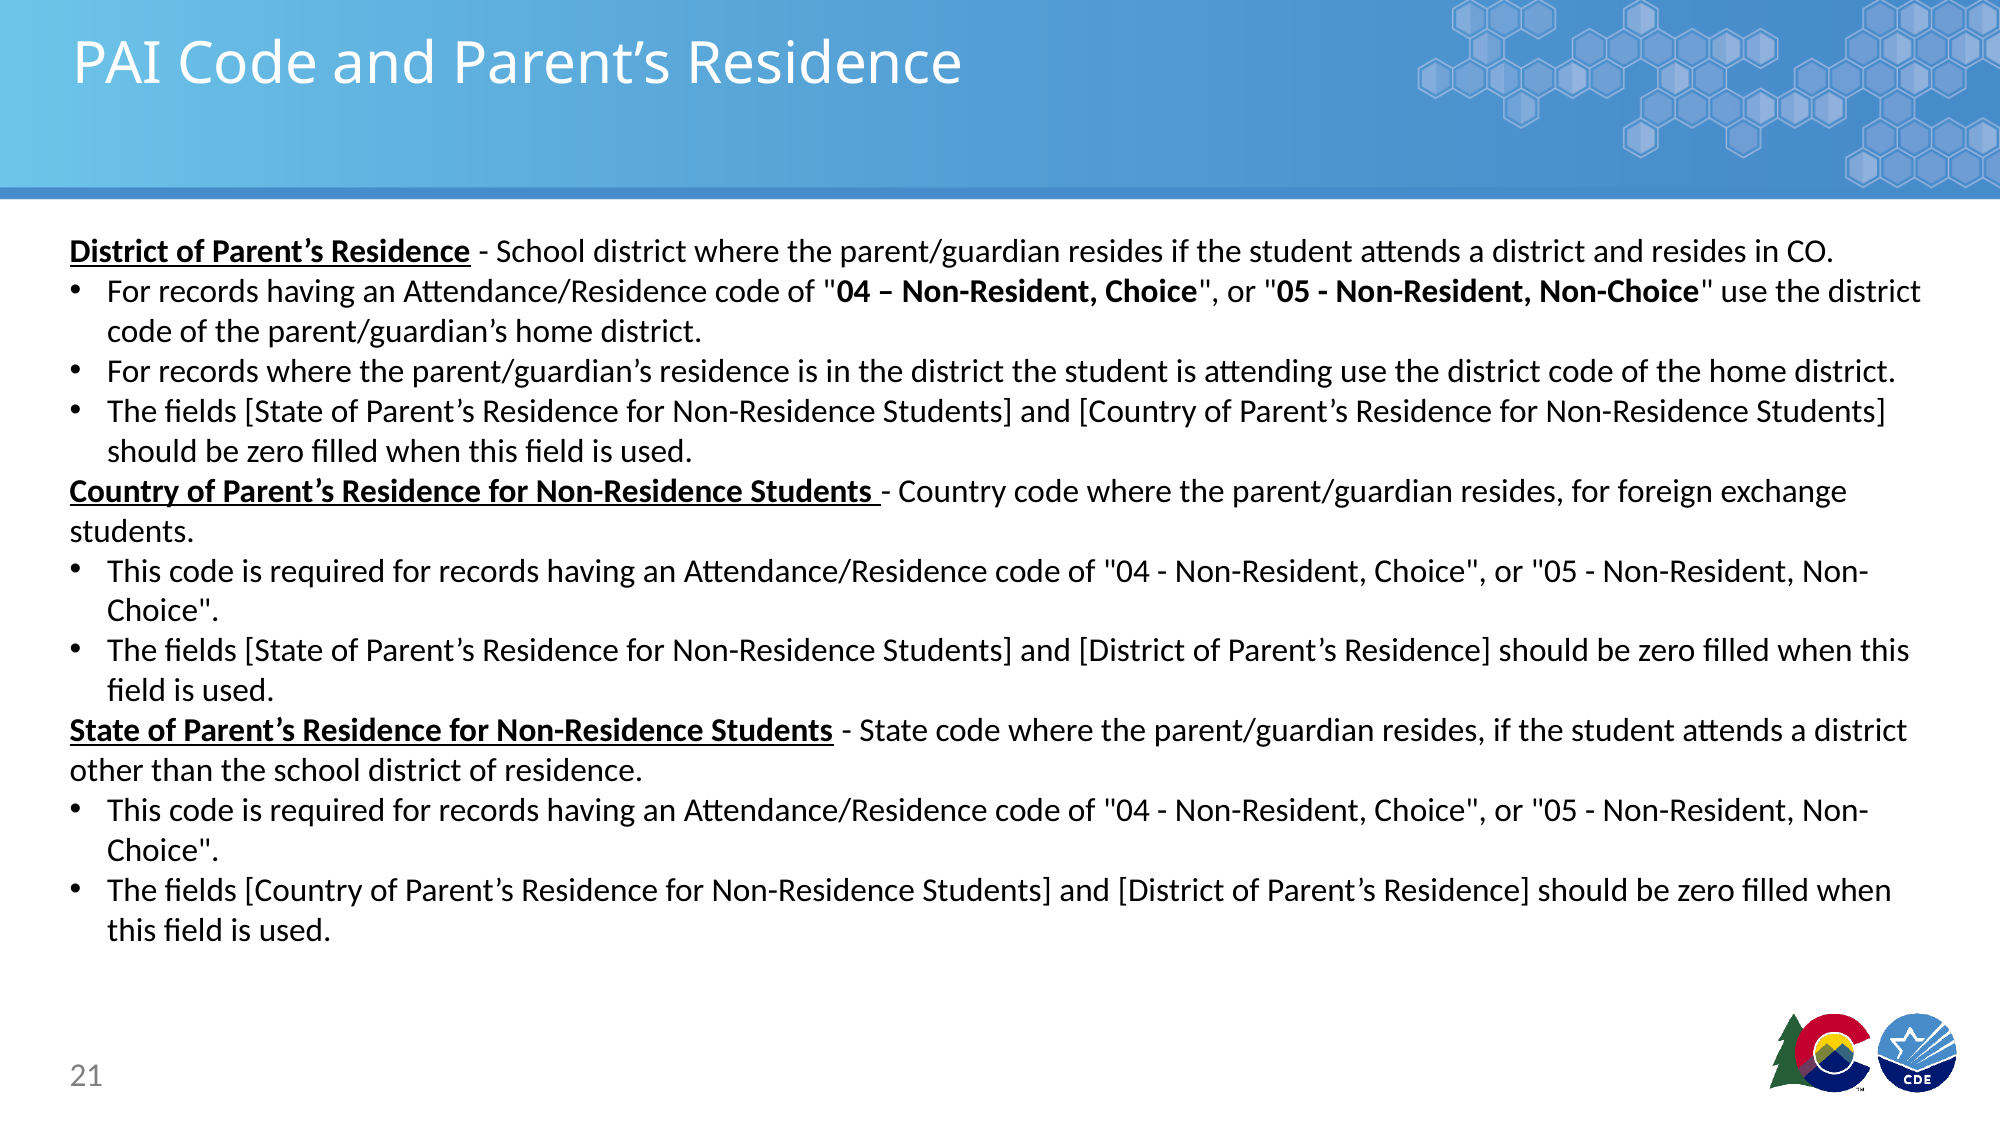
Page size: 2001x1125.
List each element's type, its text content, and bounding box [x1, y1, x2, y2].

list District of Parent’s Residence - School district where the parent/guardian resides if the student attends a district and resides in CO. For records having an Attendance/Residence code of "04 – Non-Resident, Choice", or "05 - Non-Resident, Non-Choice" use the district code of the parent/guardian’s home district. For records where the parent/guardian’s residence is in the district the student is attending use the district code of the home district. The fields [State of Parent’s Residence for Non-Residence Students] and [Country of Parent’s Residence for Non-Residence Students] should be zero filled when this field is used. Country of Parent’s Residence for Non-Residence Students - Country code where the parent/guardian resides, for foreign exchange students. This code is required for records having an Attendance/Residence code of "04 - Non-Resident, Choice", or "05 - Non-Resident, Non- Choice". The fields [State of Parent’s Residence for Non-Residence Students] and [District of Parent’s Residence] should be zero filled when this field is used. State of Parent’s Residence for Non-Residence Students - State code where the parent/guardian resides, if the student attends a district other than the school district of residence. This code is required for records having an Attendance/Residence code of "04 - Non-Resident, Choice", or "05 - Non-Resident, Non- Choice". The fields [Country of Parent’s Residence for Non-Residence Students] and [District of Parent’s Residence] should be zero filled when this field is used. [54, 221, 1963, 1043]
picture [1768, 1043, 1957, 1093]
title PAI Code and Parent’s Residence [72, 33, 1396, 182]
picture [0, 0, 2000, 200]
slide_number 21 [54, 1042, 505, 1103]
